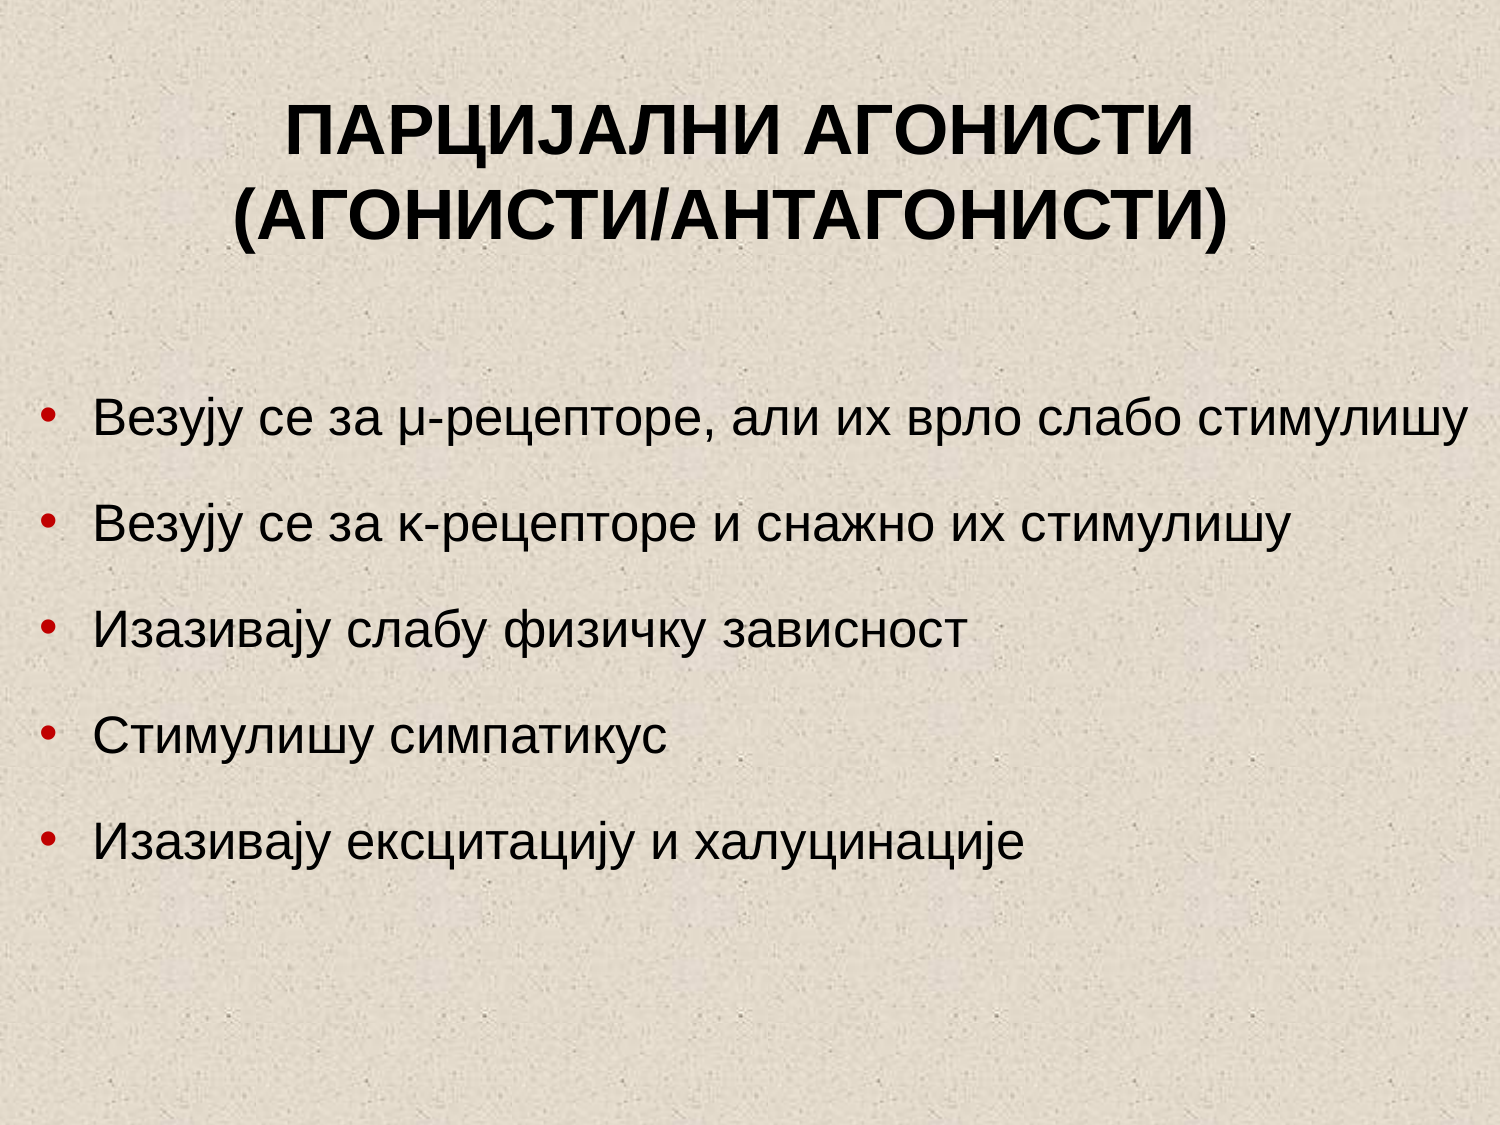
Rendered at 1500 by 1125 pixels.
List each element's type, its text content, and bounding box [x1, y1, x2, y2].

title ПАРЦИЈАЛНИ АГОНИСТИ (АГОНИСТИ/АНТАГОНИСТИ) [0, 75, 1463, 263]
picture [0, 0, 1500, 1125]
list Везују се за μ-рецепторе, али их врло слабо стимулишу Везују се за κ-рецепторе и снажно их стимулишу Изазивају слабу физичку зависност Стимулишу симпатикус Изазивају ексцитацију и халуцинације [24, 375, 1500, 1125]
